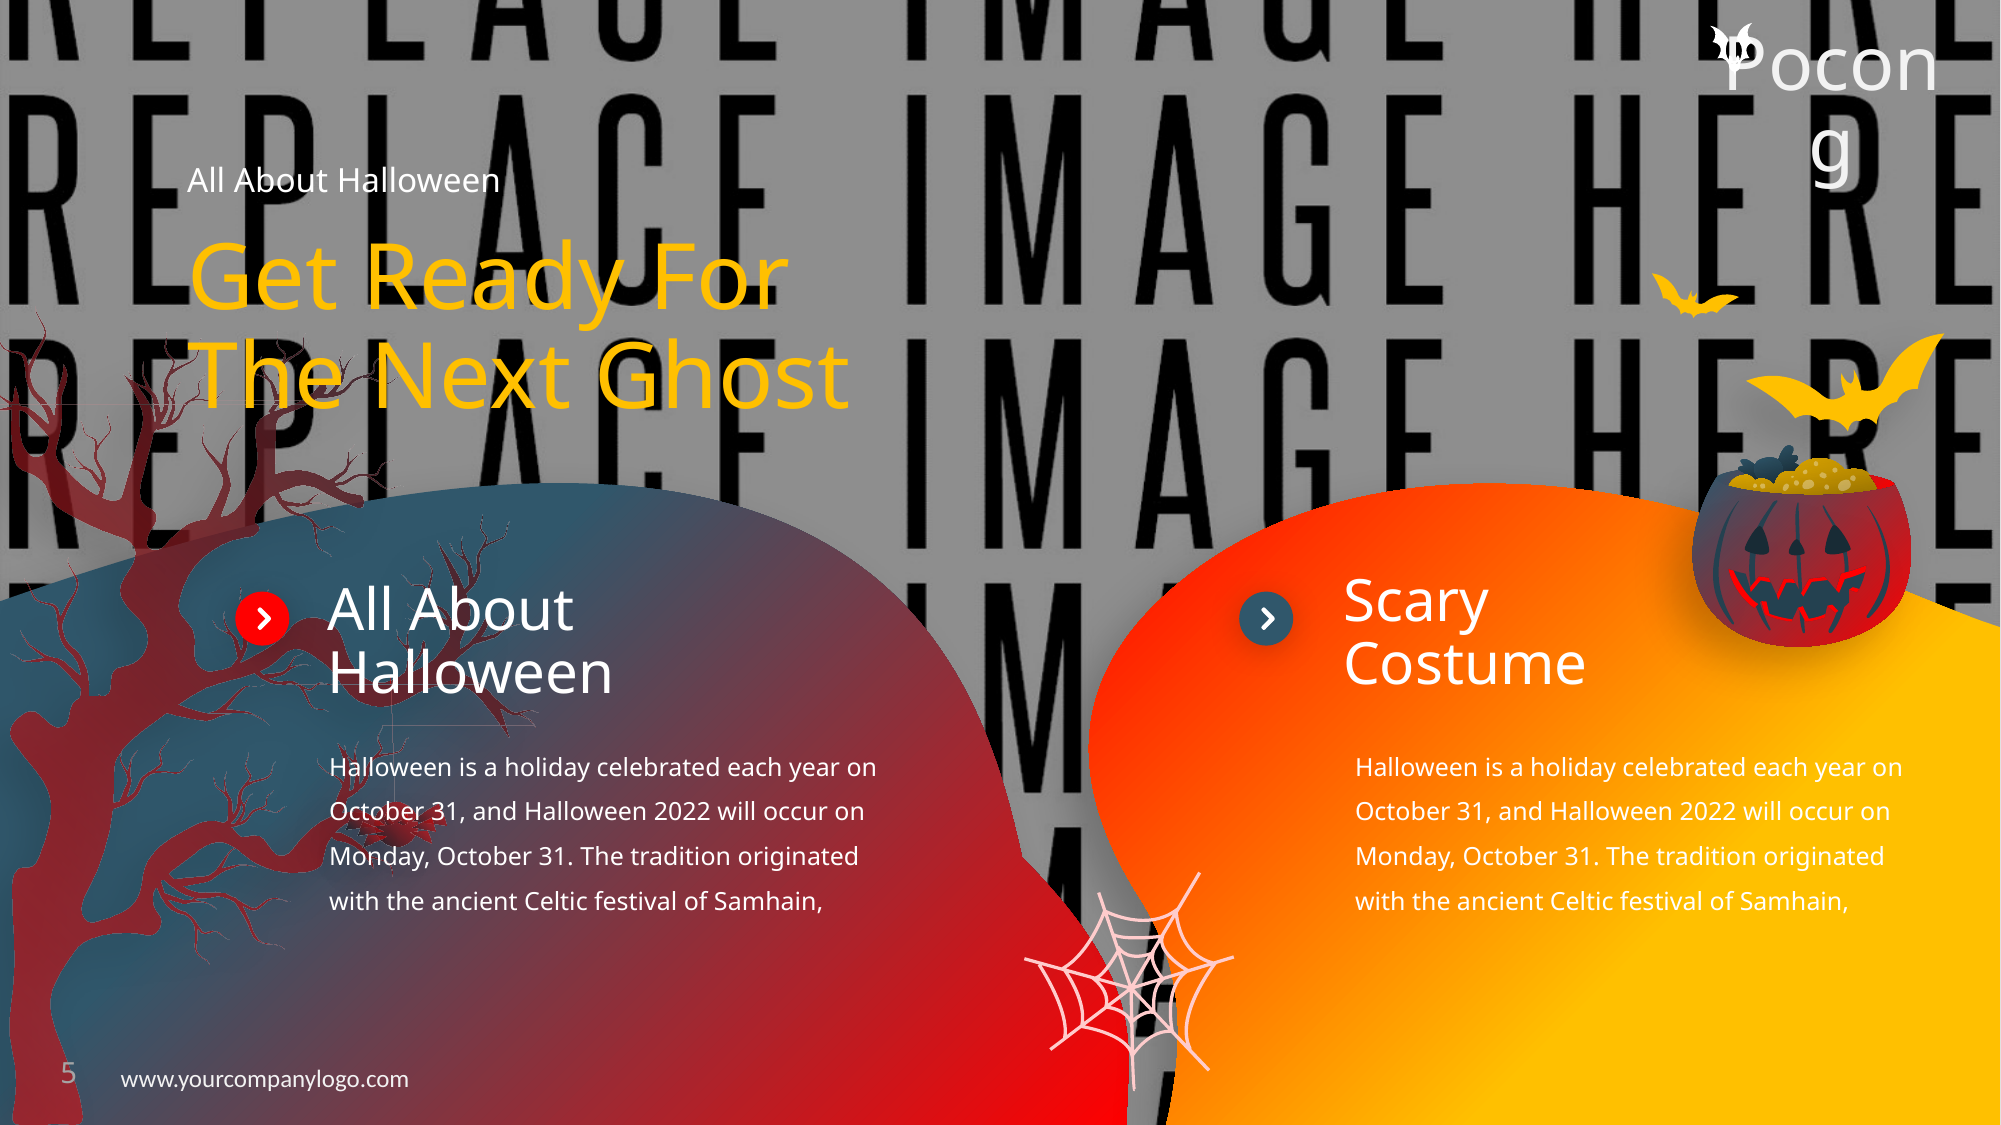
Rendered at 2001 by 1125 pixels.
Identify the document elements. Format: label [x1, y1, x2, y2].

text_box [1238, 591, 1294, 646]
text_box [235, 591, 290, 646]
text_box [1651, 273, 1945, 647]
text_box [1692, 22, 1972, 152]
text_box [0, 305, 539, 1125]
picture [0, 0, 2000, 1125]
